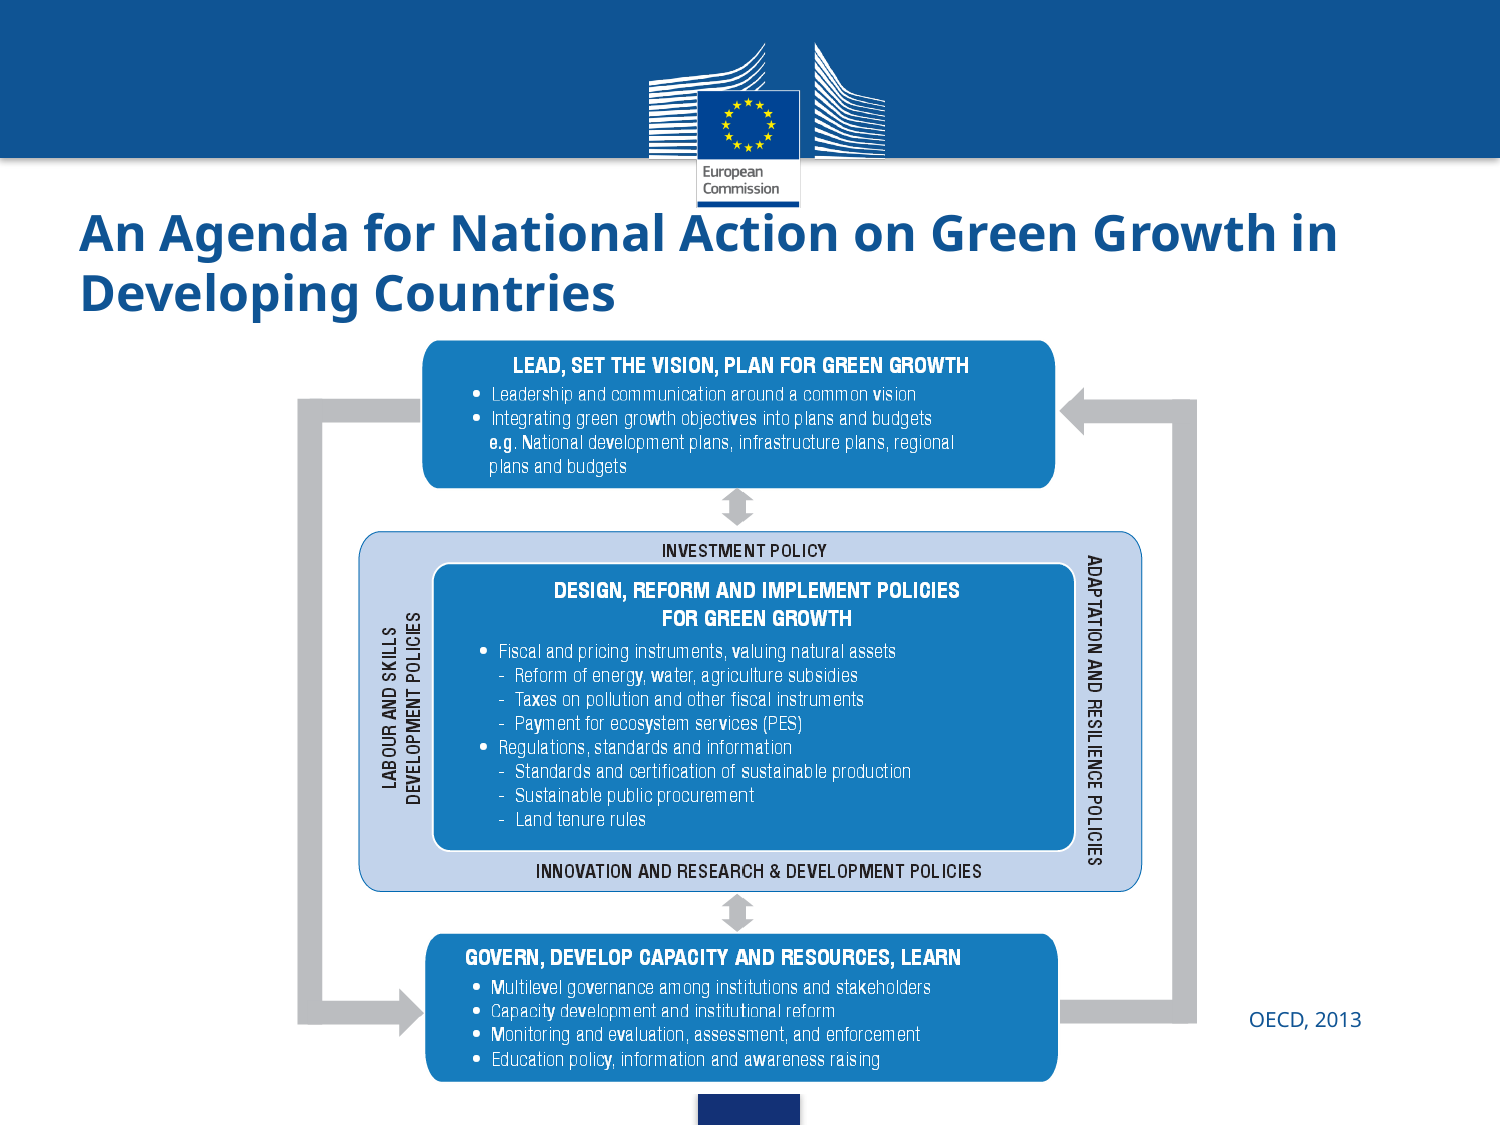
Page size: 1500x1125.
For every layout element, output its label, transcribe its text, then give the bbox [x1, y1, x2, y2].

picture [649, 42, 885, 184]
title An Agenda for National Action on Green Growth in Developing Countries [64, 184, 1415, 339]
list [277, 324, 1211, 1095]
text_box OECD, 2013 [1234, 999, 1424, 1040]
